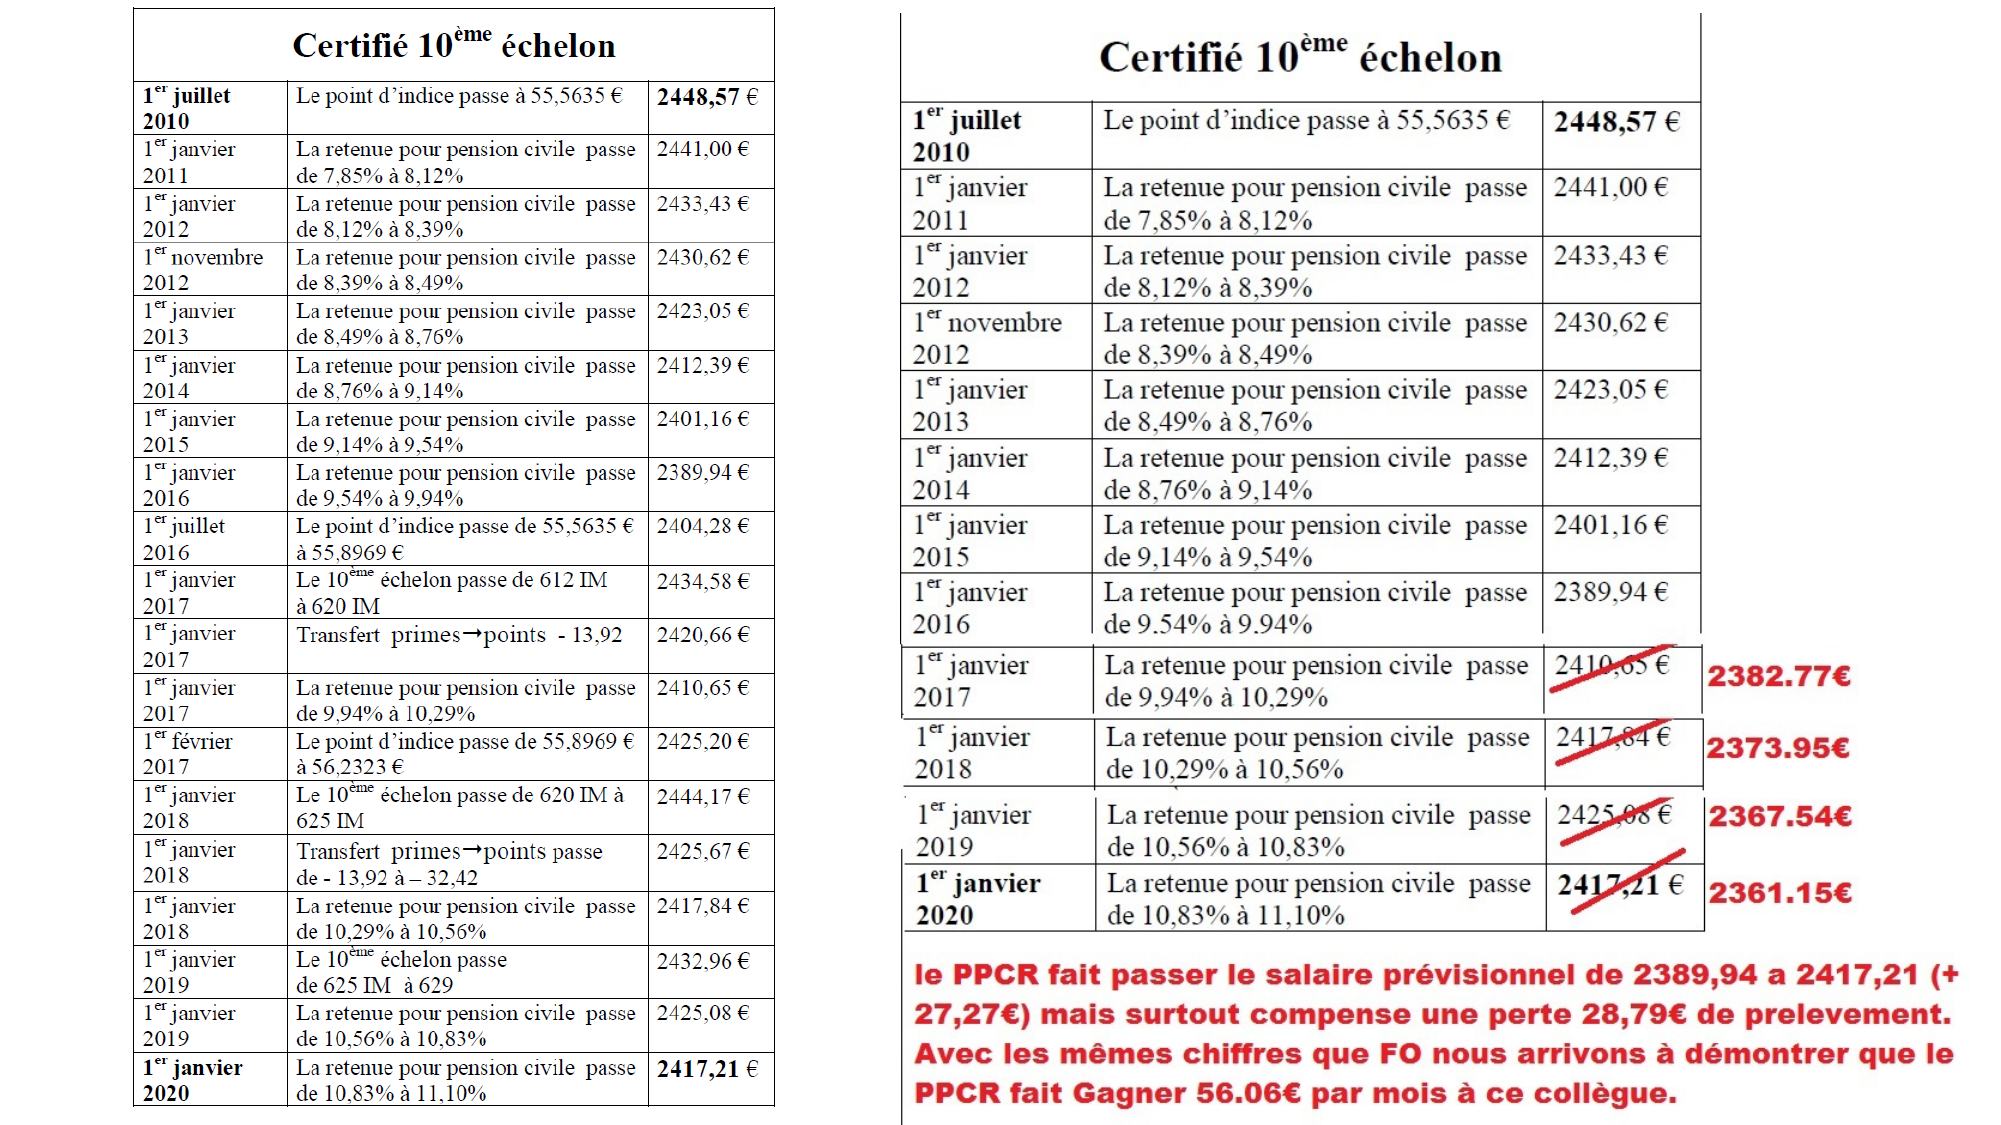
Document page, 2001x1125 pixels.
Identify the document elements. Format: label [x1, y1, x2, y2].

picture [900, 13, 1970, 1125]
picture [119, 0, 797, 1125]
